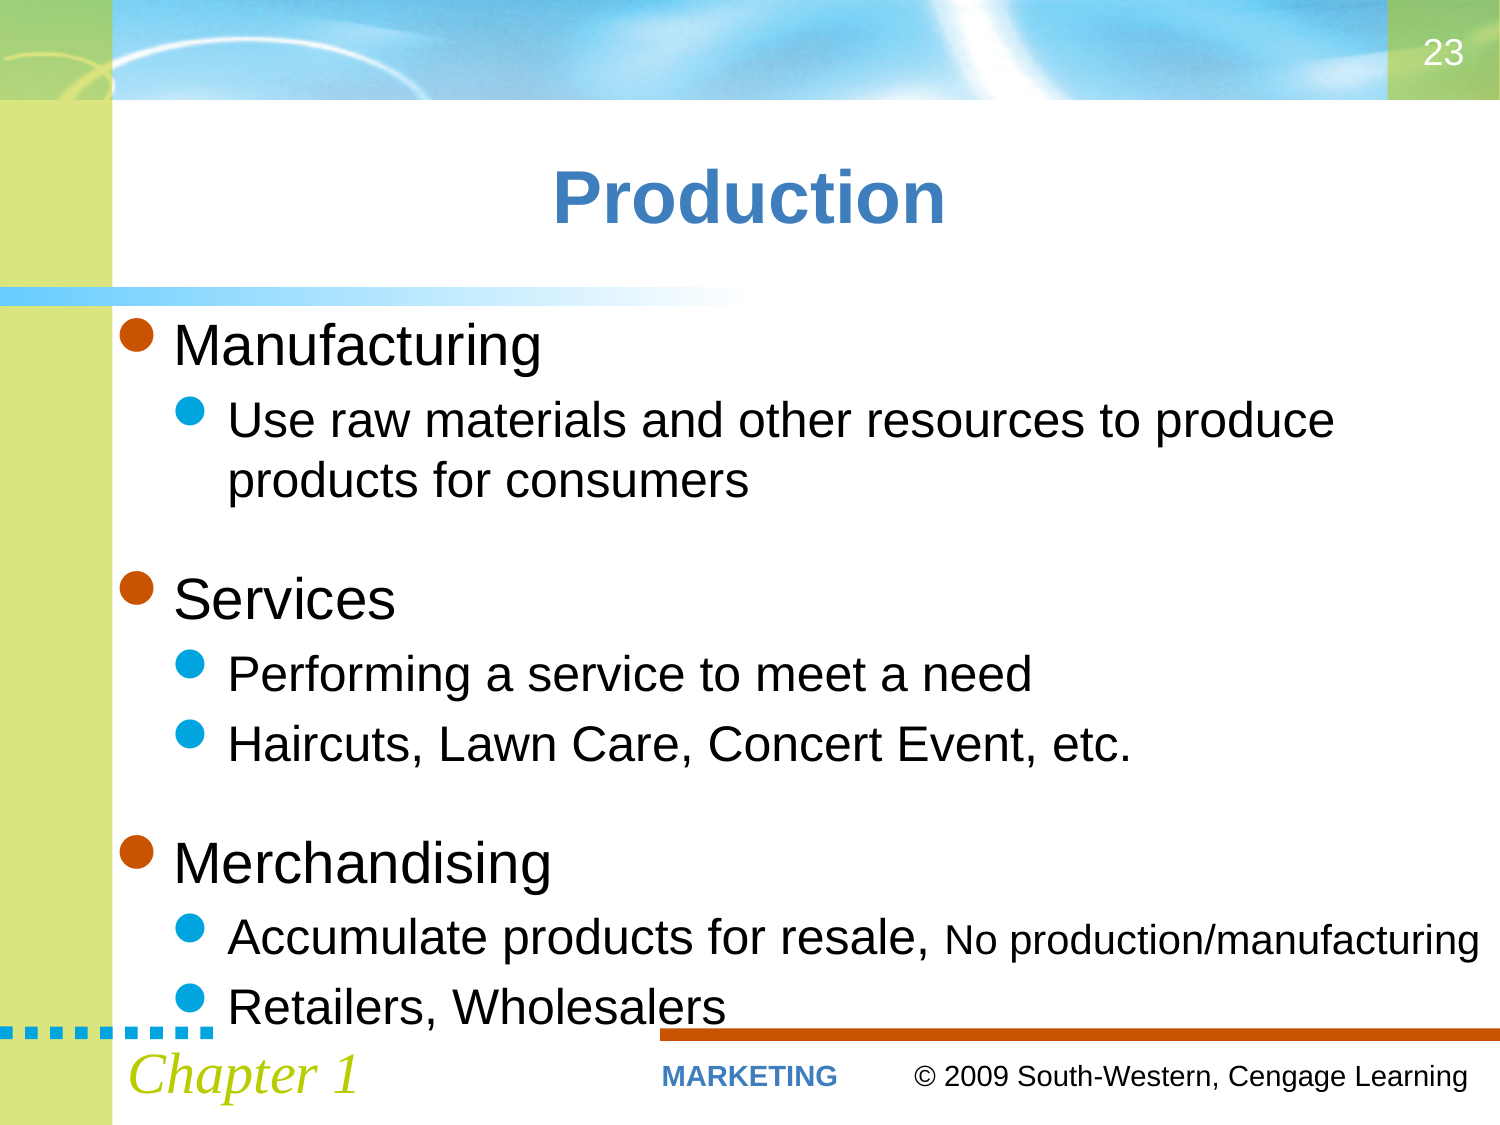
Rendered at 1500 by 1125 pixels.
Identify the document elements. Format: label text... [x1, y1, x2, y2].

title Production [112, 99, 1388, 288]
slide_number 23 [1387, 0, 1500, 101]
list Manufacturing Use raw materials and other resources to produce products for consumers Services Performing a service to meet a need Haircuts, Lawn Care, Concert Event, etc. Merchandising Accumulate products for resale, No production/manufacturing Retailers, Wholesalers [99, 299, 1500, 1026]
footer Chapter 1 [112, 1012, 638, 1113]
